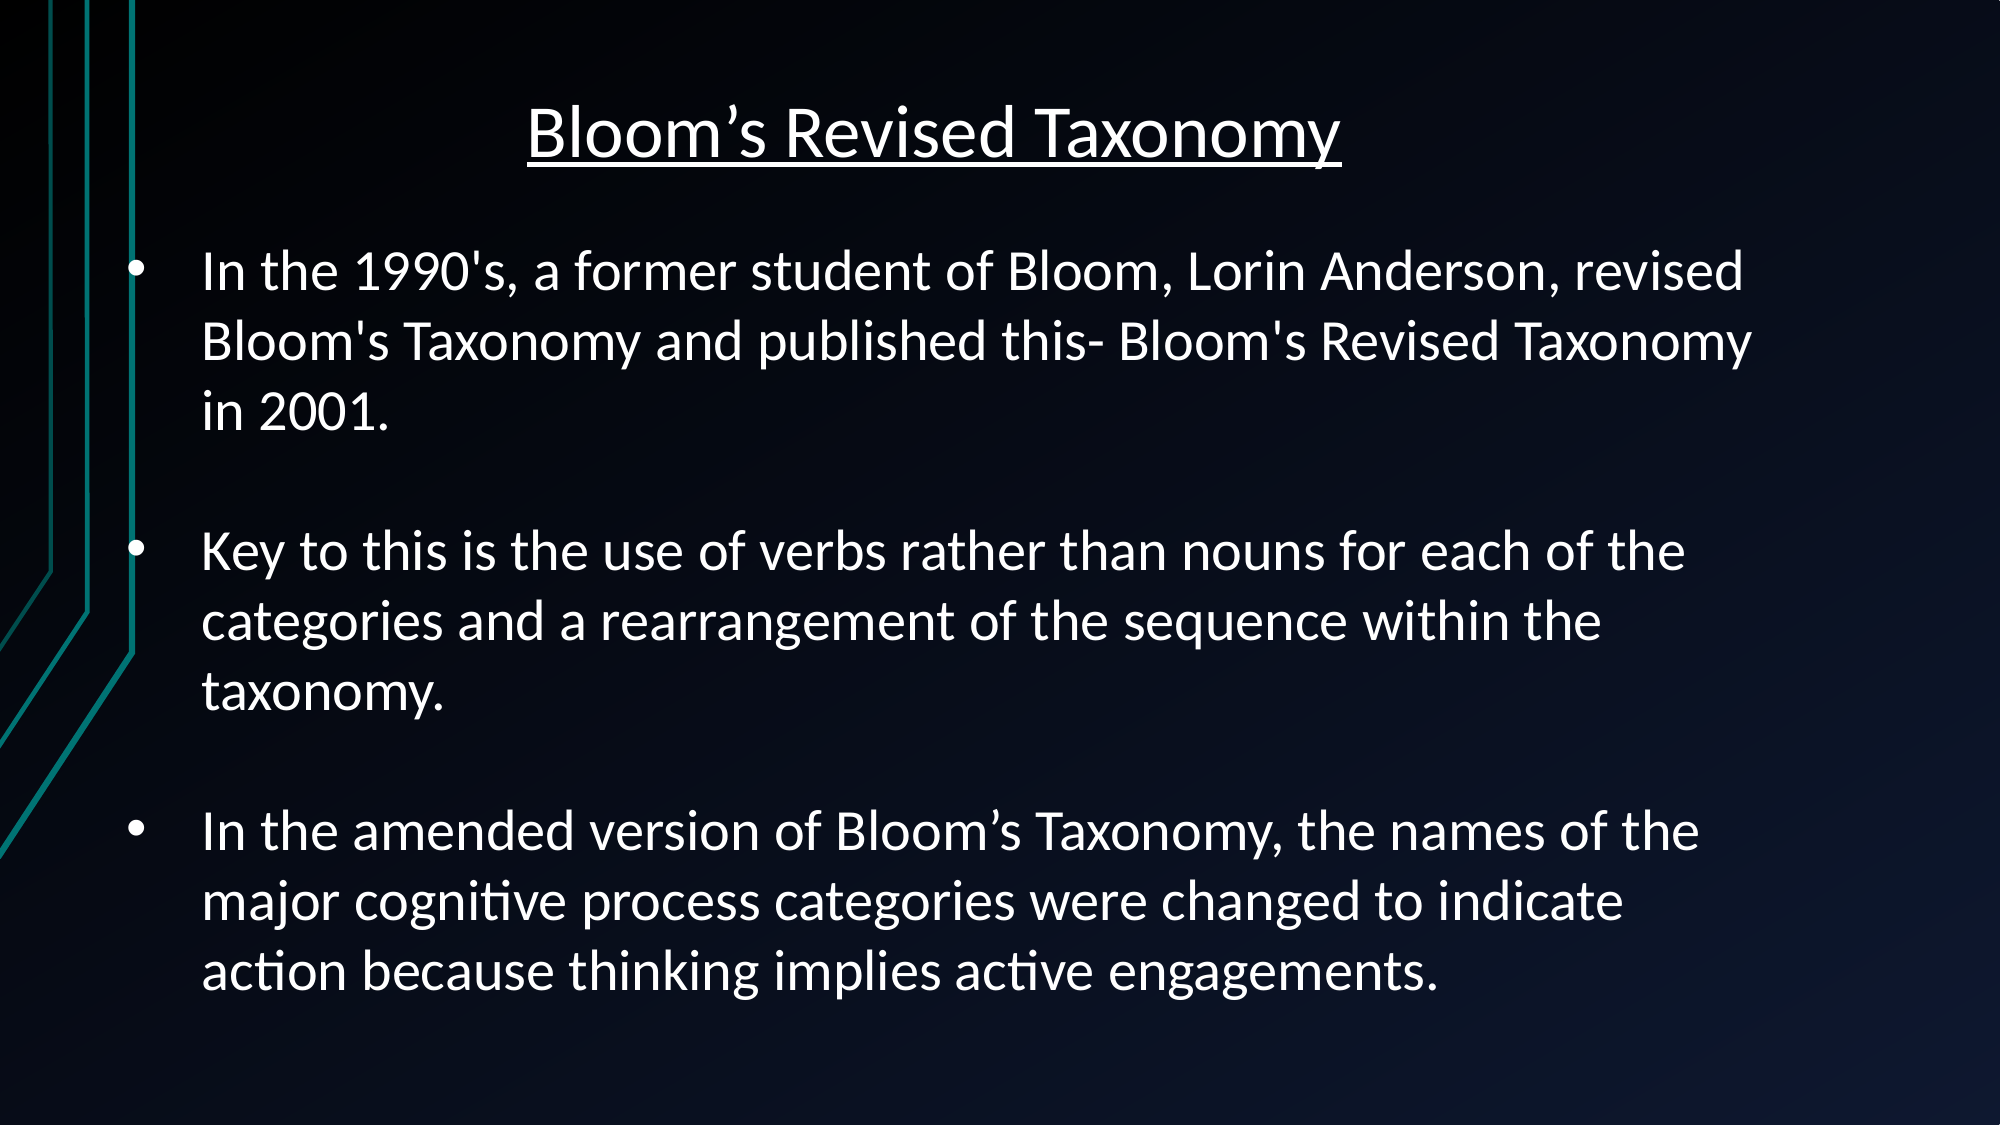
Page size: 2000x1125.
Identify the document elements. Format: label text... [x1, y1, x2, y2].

text_box Bloom’s Revised Taxonomy [512, 74, 1400, 180]
text_box In the 1990's, a former student of Bloom, Lorin Anderson, revised Bloom's Taxonomy and published this- Bloom's Revised Taxonomy in 2001. Key to this is the use of verbs rather than nouns for each of the categories and a rearrangement of the sequence within the taxonomy. In the amended version of Bloom’s Taxonomy, the names of the major cognitive process categories were changed to indicate action because thinking implies active engagements. [112, 224, 1775, 1010]
